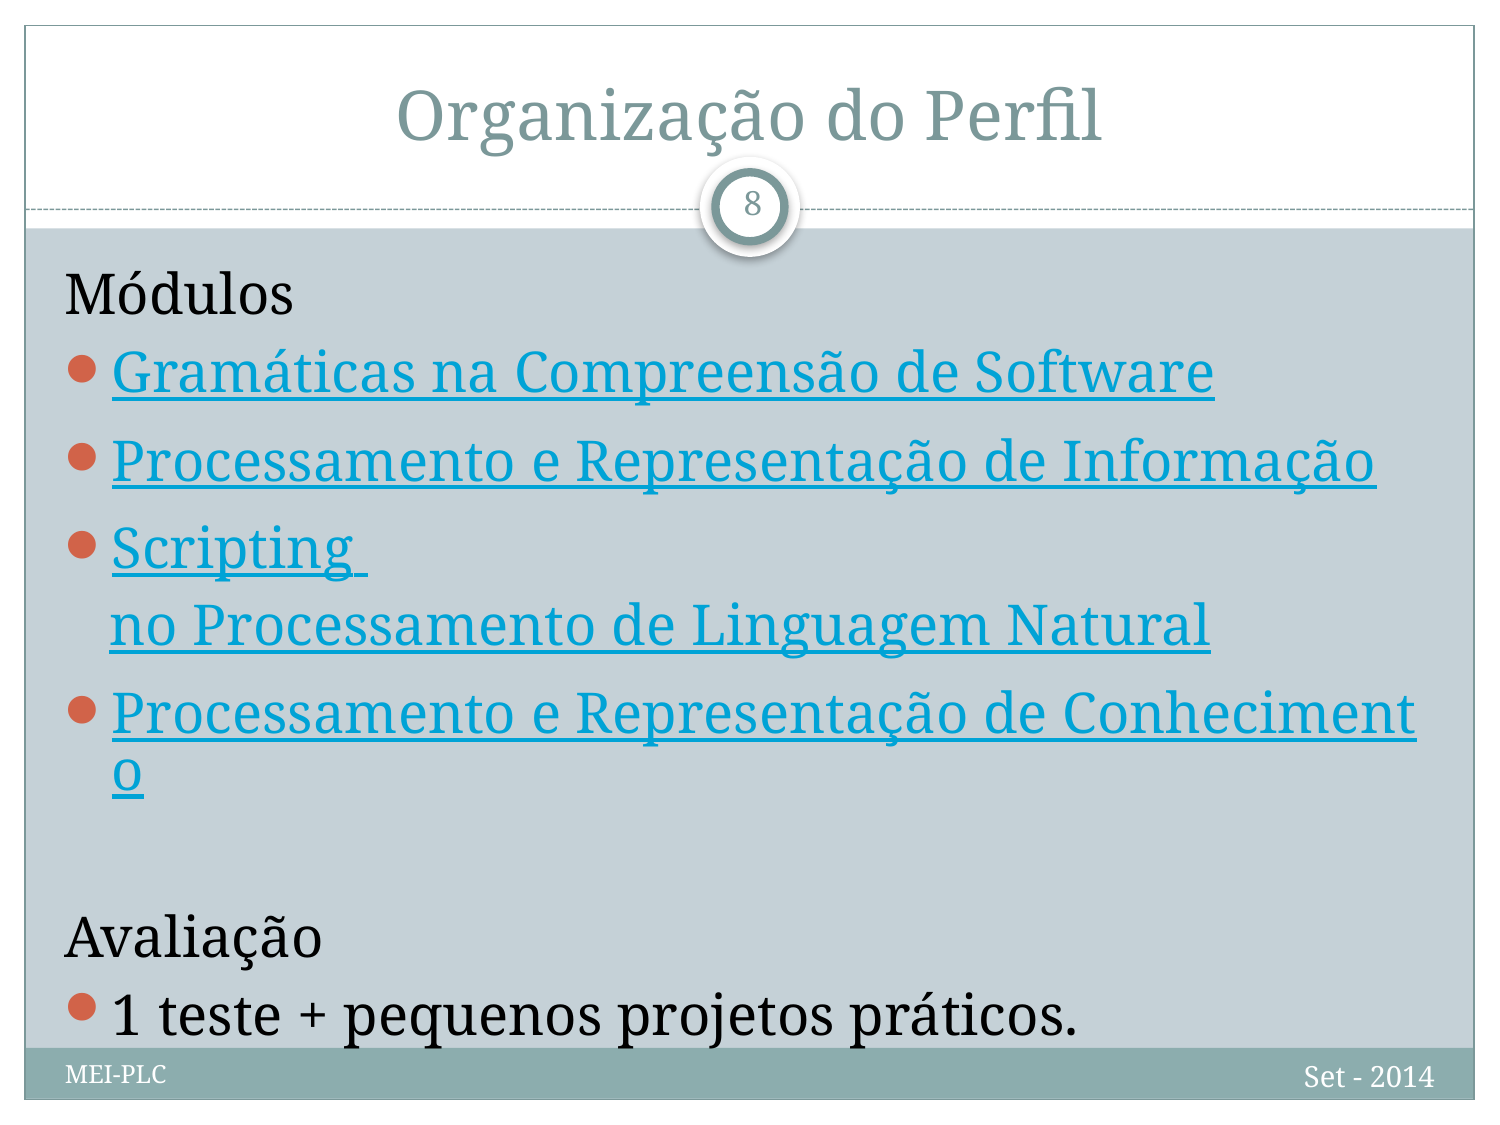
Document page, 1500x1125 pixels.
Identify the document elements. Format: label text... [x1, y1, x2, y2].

slide_number 9 [715, 168, 791, 241]
title Organização do Perfil [49, 37, 1450, 162]
slide_number Set - 2014 [950, 1050, 1450, 1111]
footer MEI-PLC [50, 1051, 638, 1112]
list Módulos Gramáticas na Compreensão de Software Processamento e Representação de Informação Scripting no Processamento de Linguagem Natural Processamento e Representação de Conhecimento Avaliação 1 teste + pequenos projetos práticos. [49, 250, 1445, 1001]
